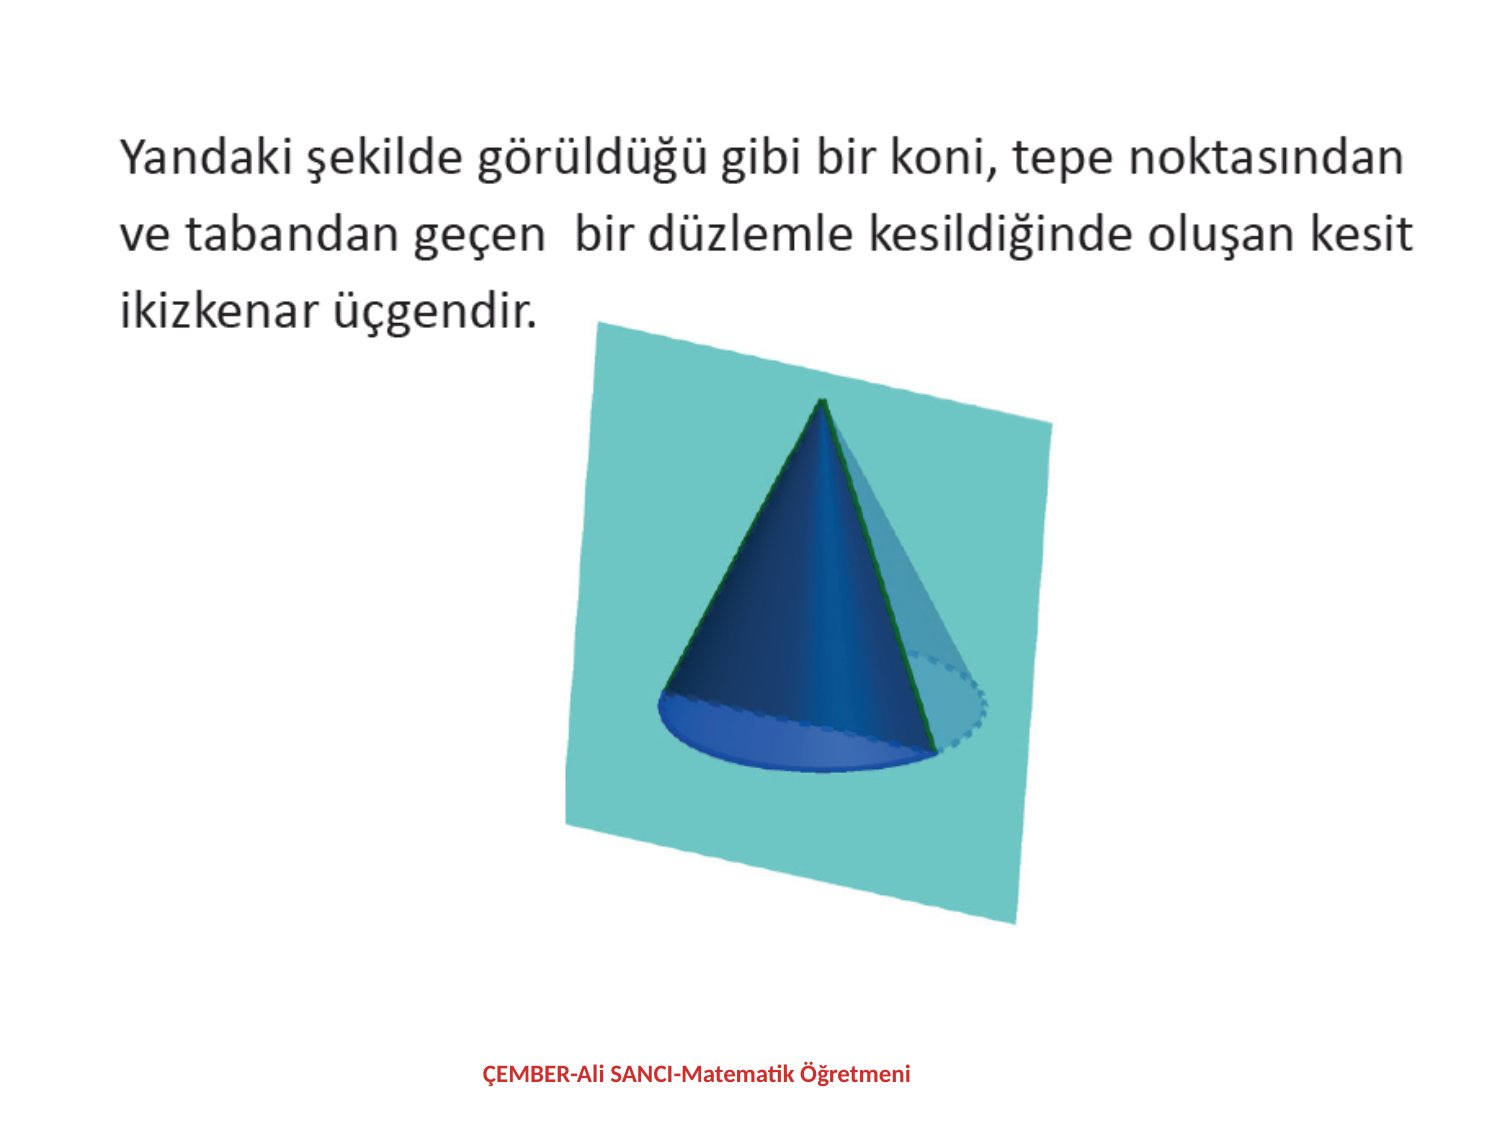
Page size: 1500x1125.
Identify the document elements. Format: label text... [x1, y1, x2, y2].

footer ÇEMBER-Ali SANCI-Matematik Öğretmeni [407, 1042, 988, 1103]
picture [100, 89, 1432, 953]
